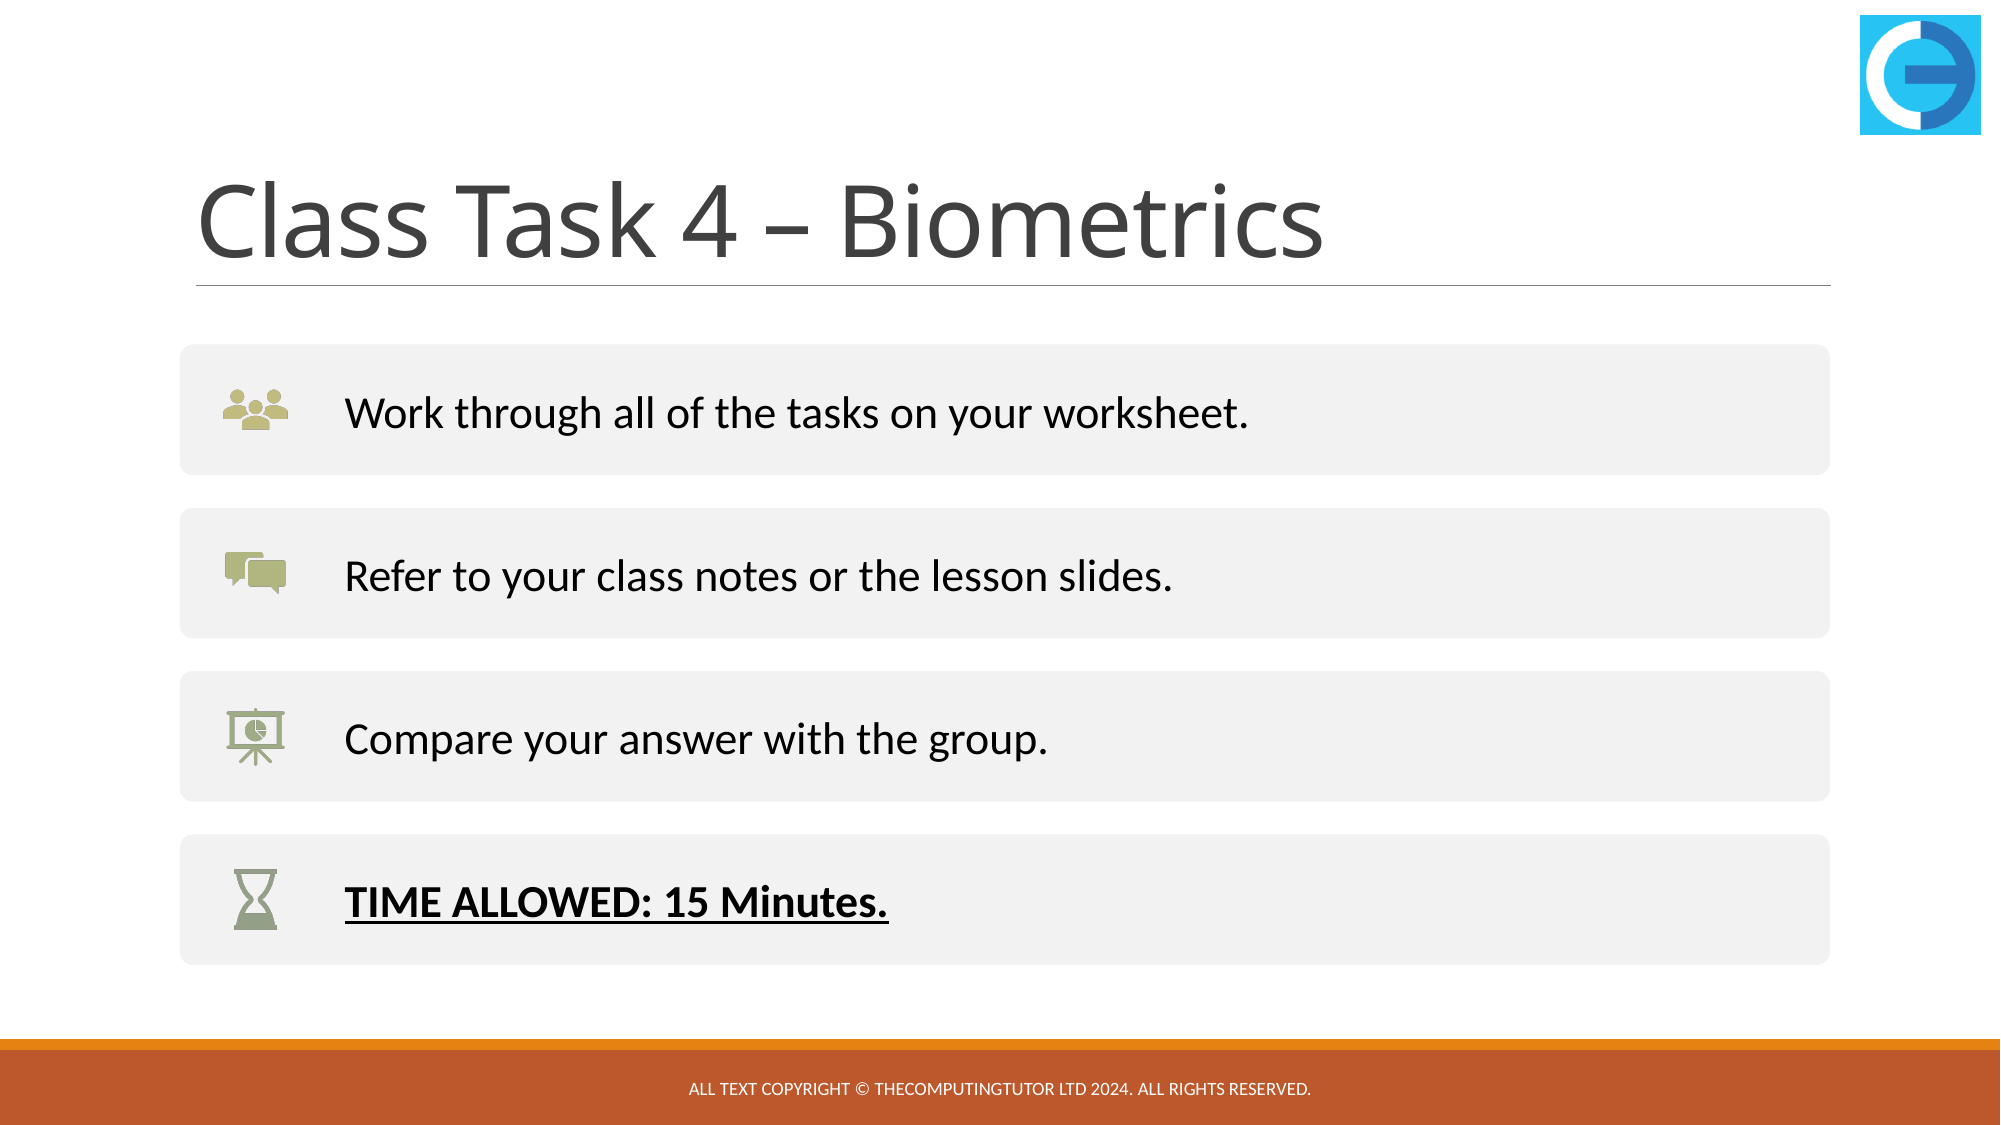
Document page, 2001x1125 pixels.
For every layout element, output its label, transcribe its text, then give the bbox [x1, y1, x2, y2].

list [179, 343, 1831, 966]
picture [1860, 15, 1981, 135]
footer All text copyright © TheComputingTutor Ltd 2024. All rights Reserved. [604, 1059, 1396, 1120]
title Class Task 4 – Biometrics [180, 47, 1830, 285]
